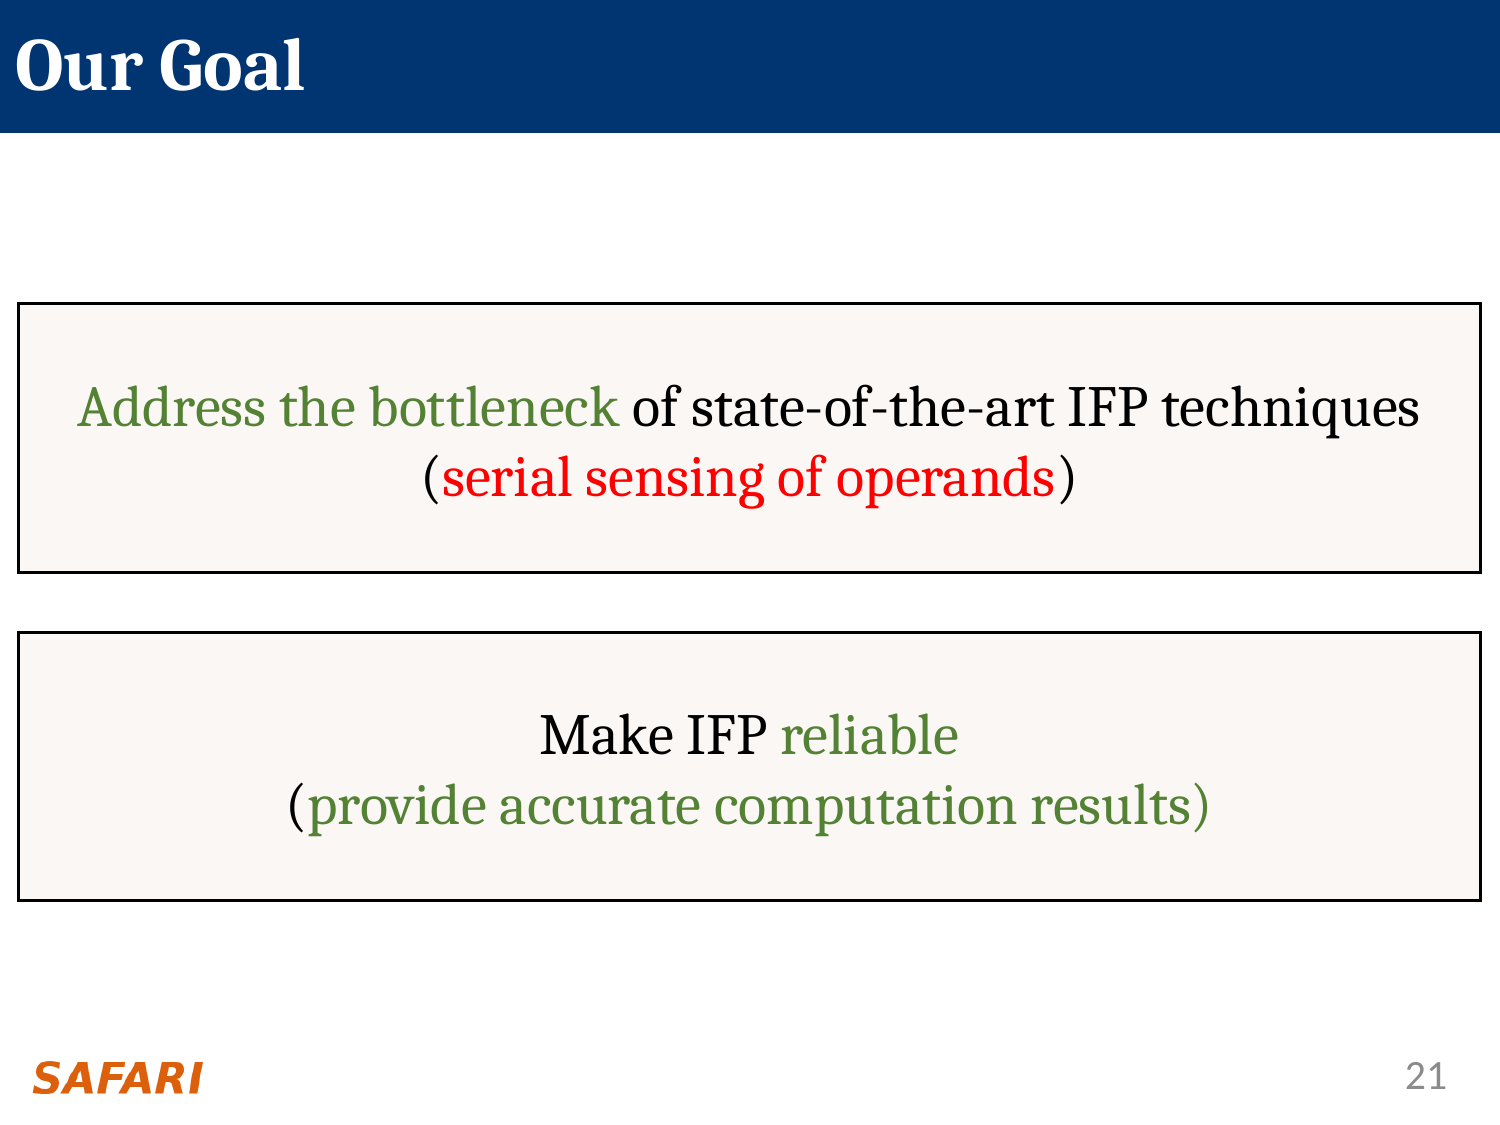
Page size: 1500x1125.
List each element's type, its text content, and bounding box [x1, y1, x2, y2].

text_box Address the bottleneck of state-of-the-art IFP techniques (serial sensing of operands) [17, 302, 1481, 573]
title Our Goal [0, 0, 1500, 133]
picture [31, 1052, 209, 1104]
text_box Make IFP reliable (provide accurate computation results) [17, 631, 1481, 902]
